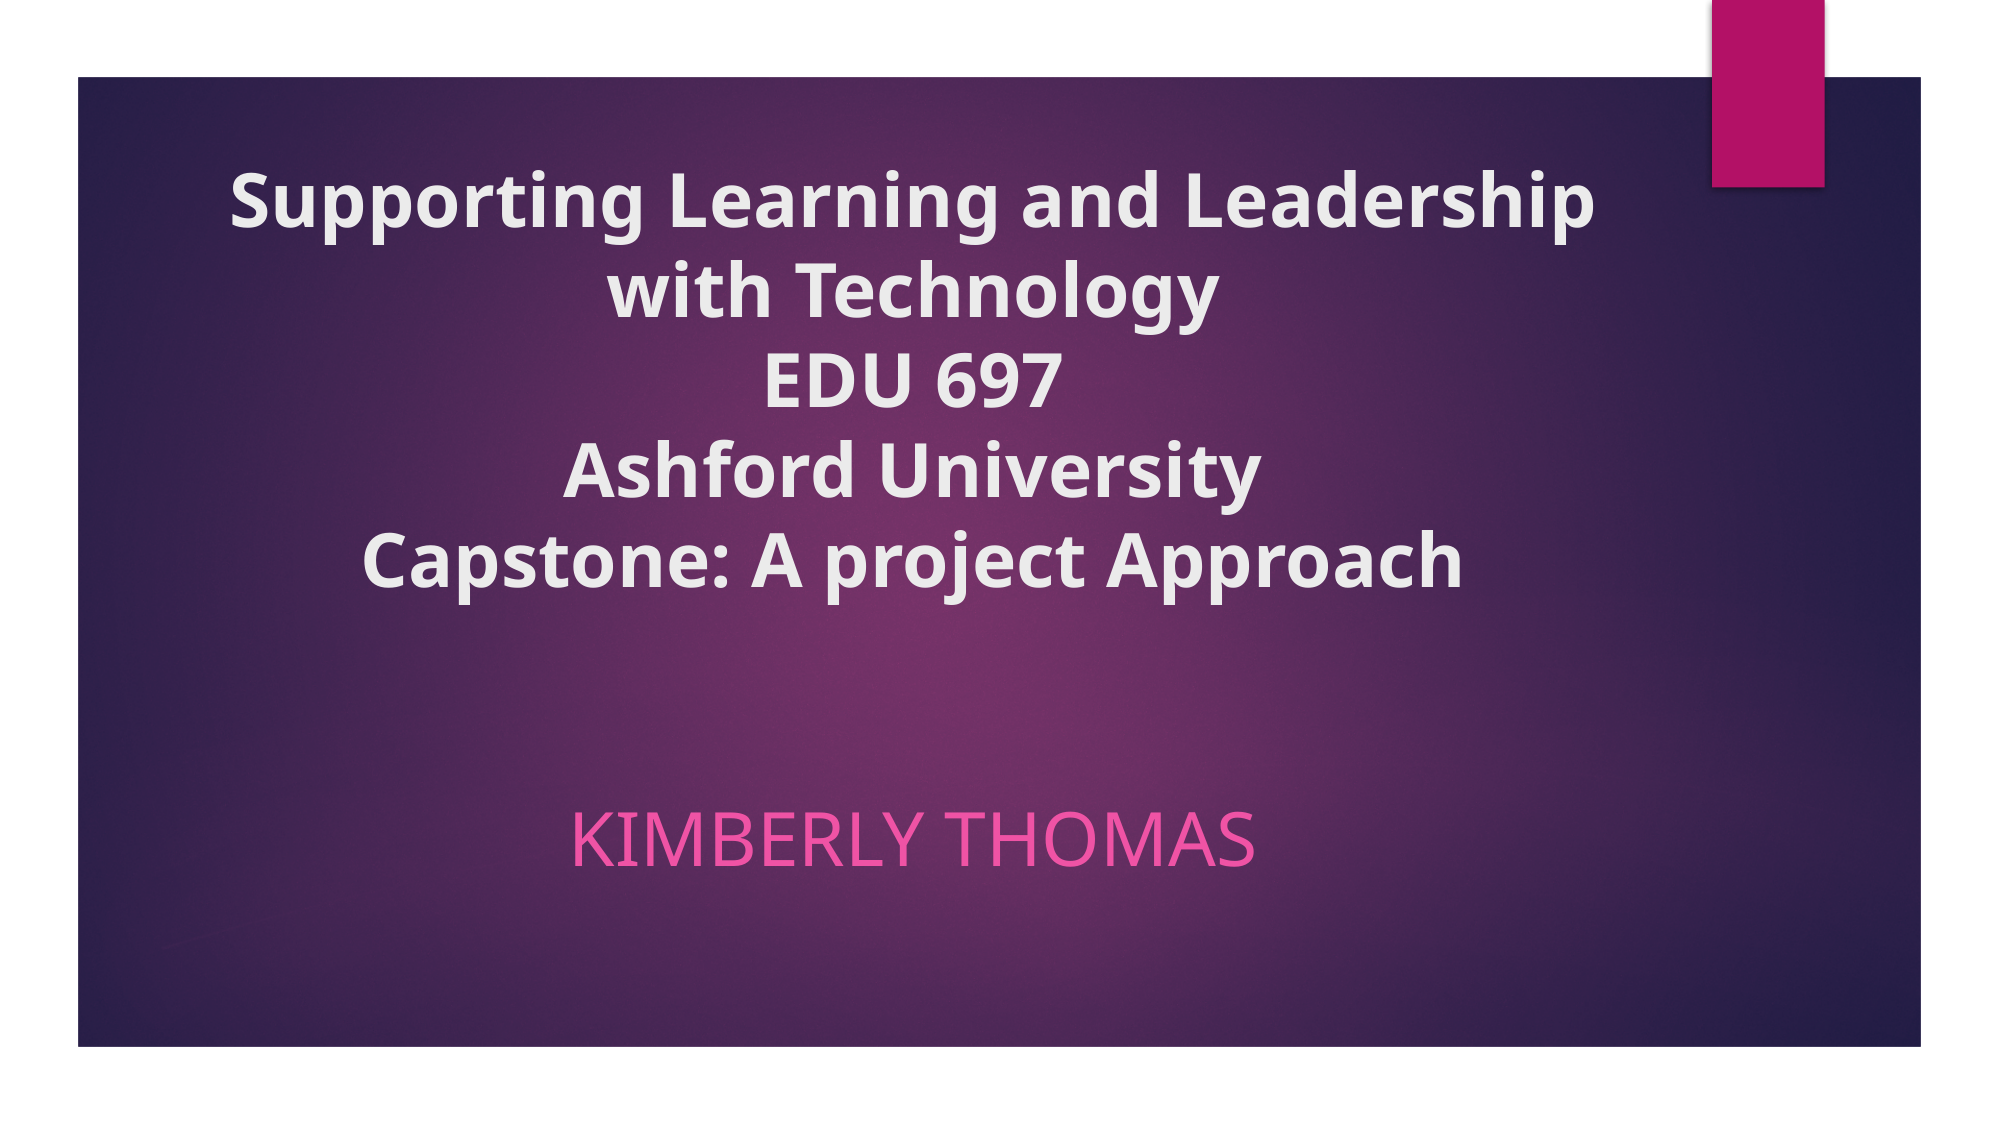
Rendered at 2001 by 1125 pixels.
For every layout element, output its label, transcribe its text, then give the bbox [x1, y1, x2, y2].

title Supporting Learning and Leadership with Technology EDU 697 Ashford University Capstone: A project Approach [189, 132, 1638, 611]
subtitle Kimberly Thomas [189, 783, 1638, 925]
